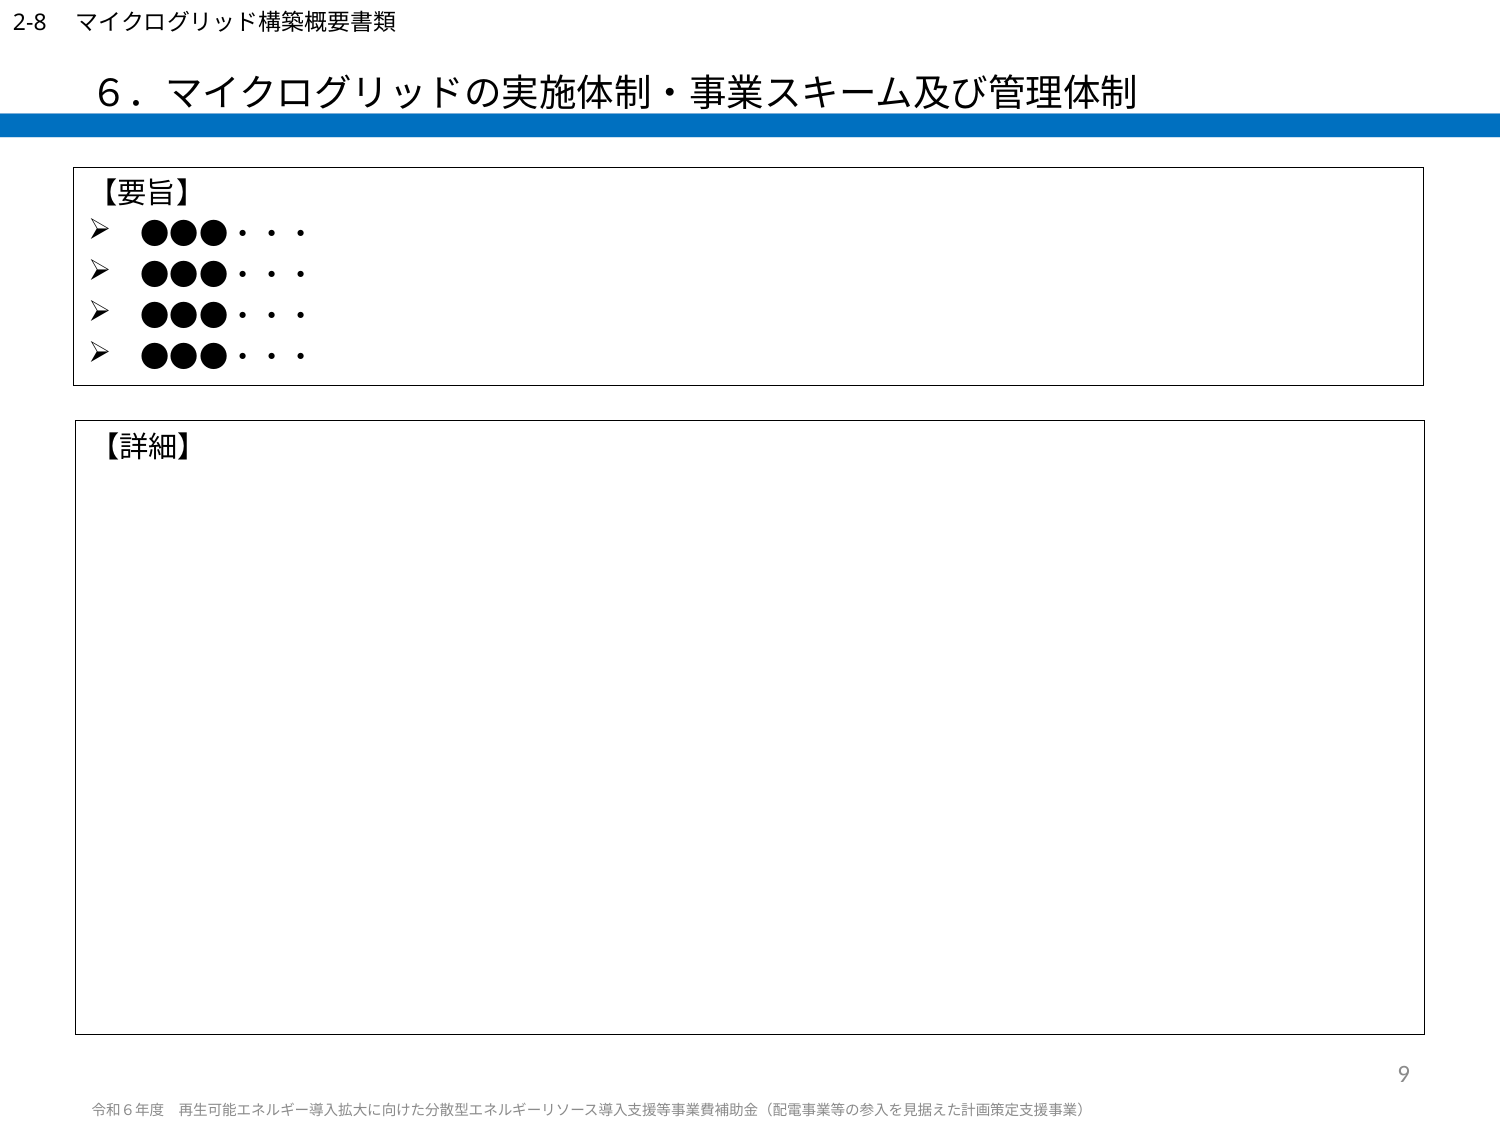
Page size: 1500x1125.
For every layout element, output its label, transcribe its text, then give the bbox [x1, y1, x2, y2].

list 【要旨】 ●●●・・・ ●●●・・・ ●●●・・・ ●●●・・・ [73, 167, 1424, 386]
text_box [0, 113, 1500, 138]
slide_number 9 [1074, 1042, 1425, 1103]
list 【詳細】 [75, 420, 1425, 1035]
text_box 2-8 マイクログリッド構築概要書類 [0, 0, 467, 61]
title ６．マイクログリッドの実施体制・事業スキーム及び管理体制 [75, 45, 1425, 113]
